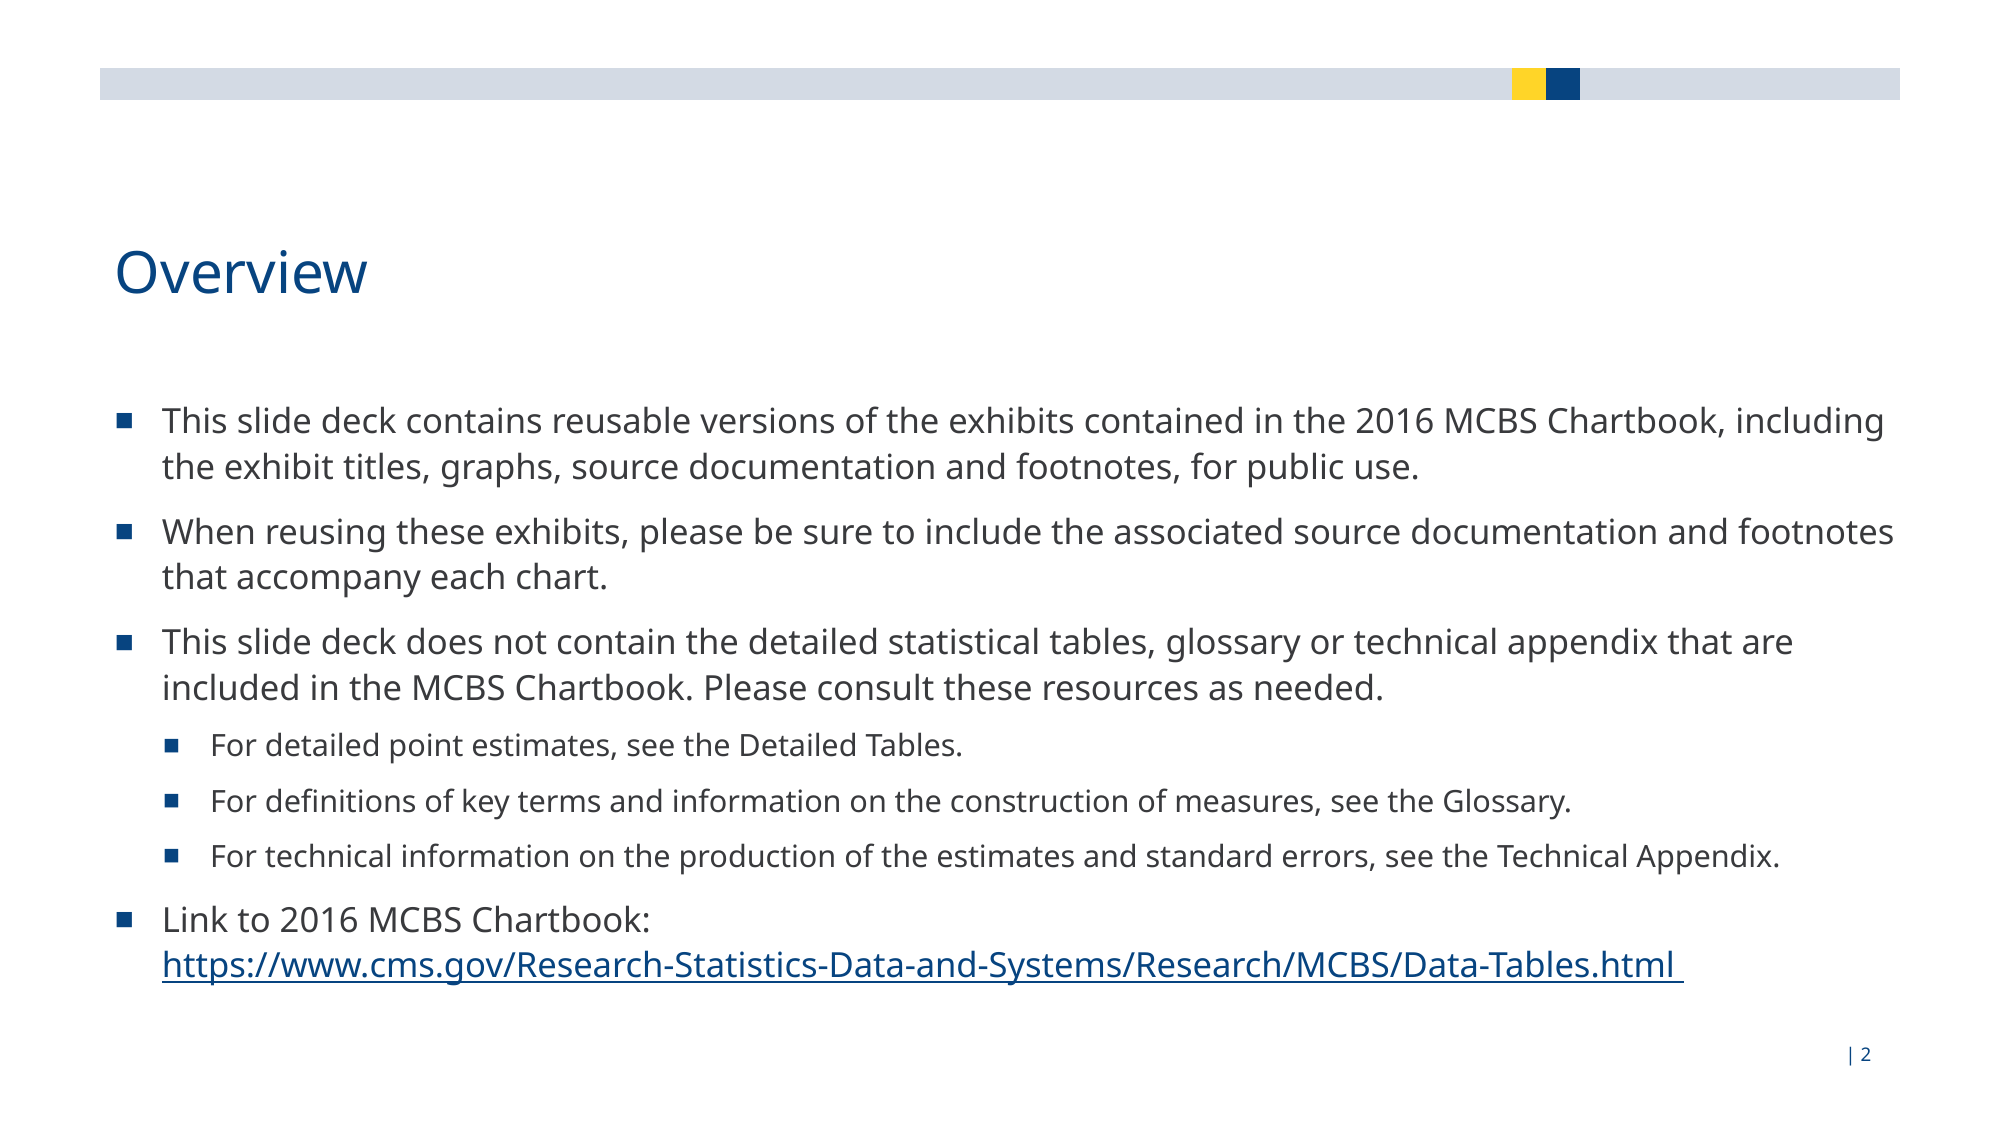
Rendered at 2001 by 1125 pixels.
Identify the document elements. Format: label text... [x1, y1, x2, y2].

title Overview [99, 125, 1900, 320]
list This slide deck contains reusable versions of the exhibits contained in the 2016 MCBS Chartbook, including the exhibit titles, graphs, source documentation and footnotes, for public use. When reusing these exhibits, please be sure to include the associated source documentation and footnotes that accompany each chart. This slide deck does not contain the detailed statistical tables, glossary or technical appendix that are included in the MCBS Chartbook. Please consult these resources as needed. For detailed point estimates, see the Detailed Tables. For definitions of key terms and information on the construction of measures, see the Glossary. For technical information on the production of the estimates and standard errors, see the Technical Appendix. Link to 2016 MCBS Chartbook: https://www.cms.gov/Research-Statistics-Data-and-Systems/Research/MCBS/Data-Tables.html [99, 387, 1900, 1000]
